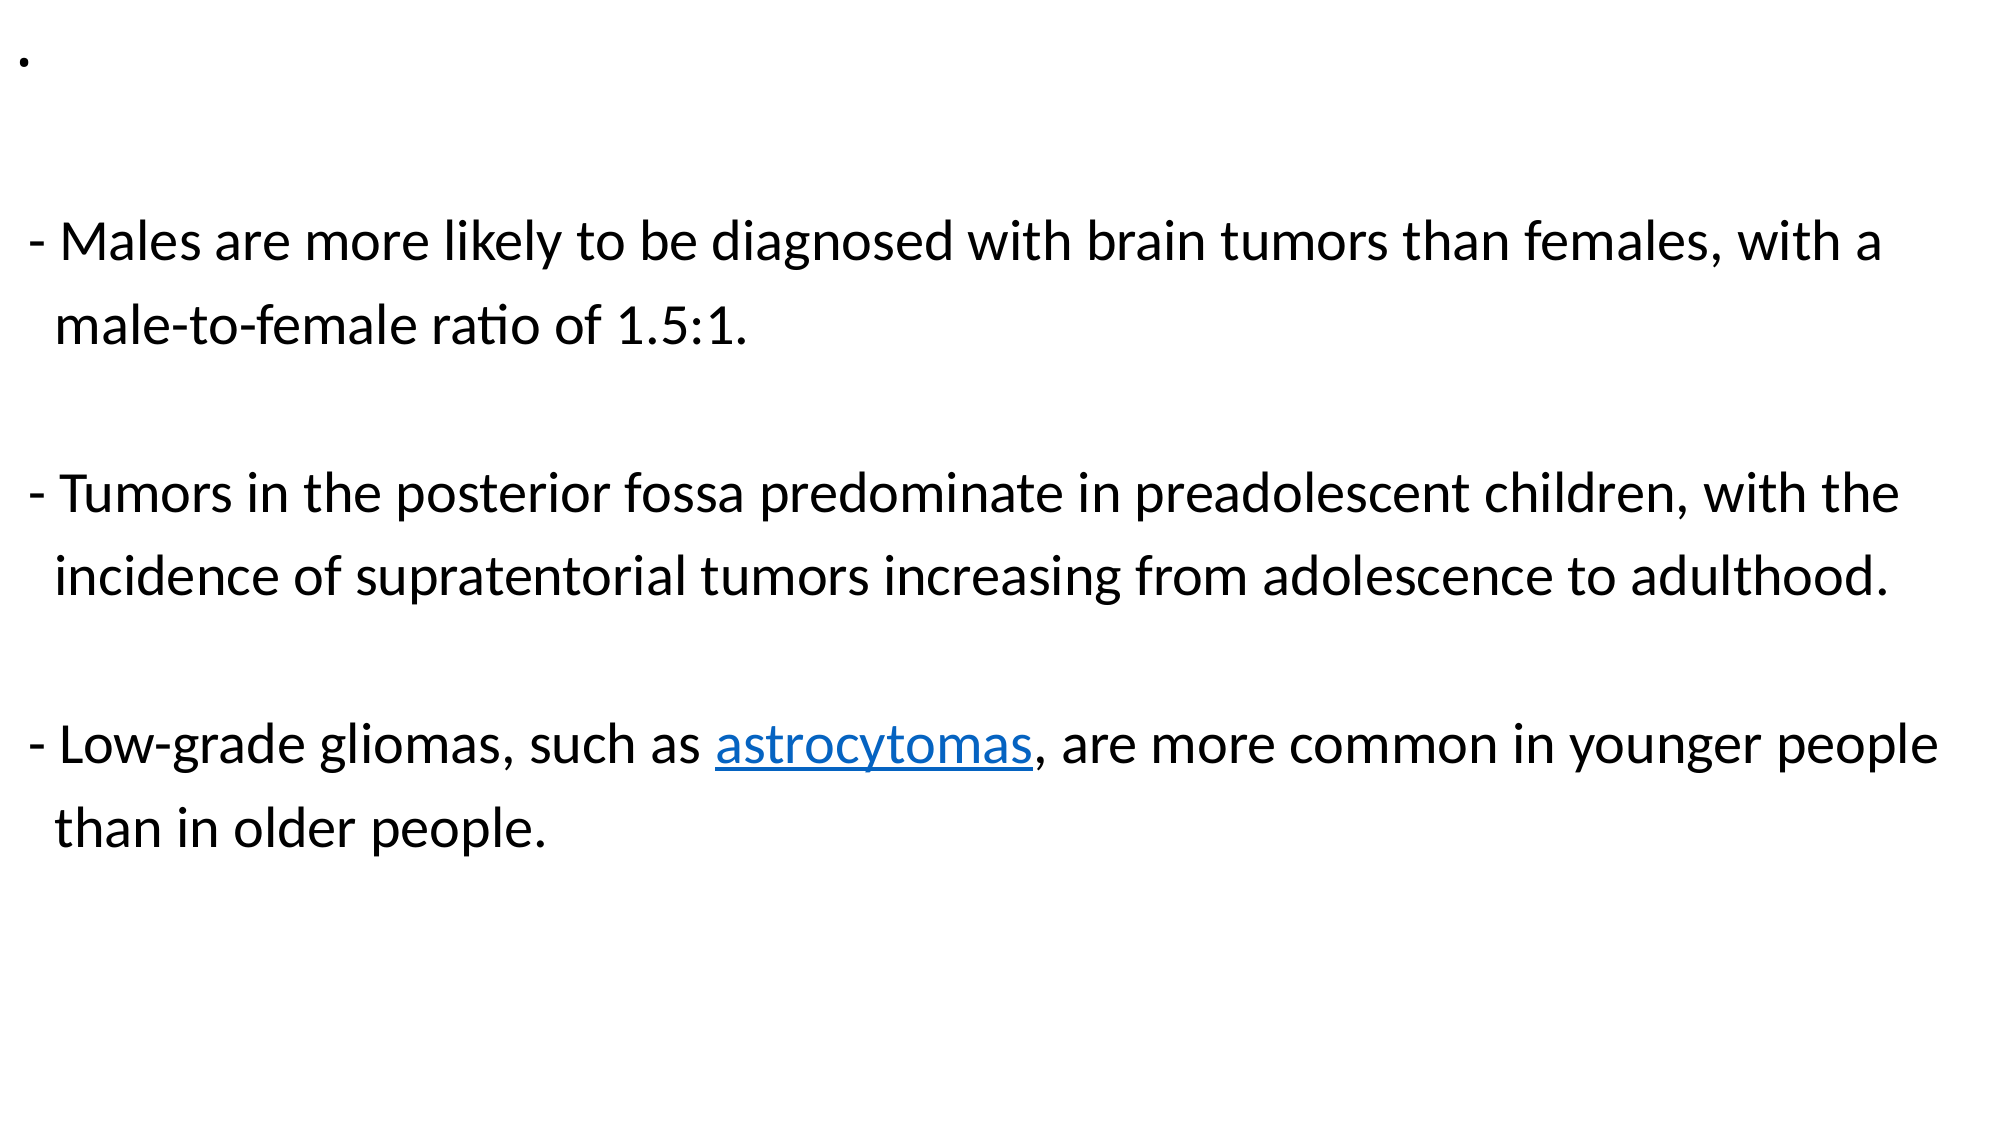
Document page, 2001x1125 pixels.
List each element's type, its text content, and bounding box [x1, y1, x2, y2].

list - Males are more likely to be diagnosed with brain tumors than females, with a male-to-female ratio of 1.5:1. - Tumors in the posterior fossa predominate in preadolescent children, with the incidence of supratentorial tumors increasing from adolescence to adulthood. - Low-grade gliomas, such as astrocytomas, are more common in younger people than in older people. [0, 111, 2000, 1125]
title . [0, 0, 1863, 89]
